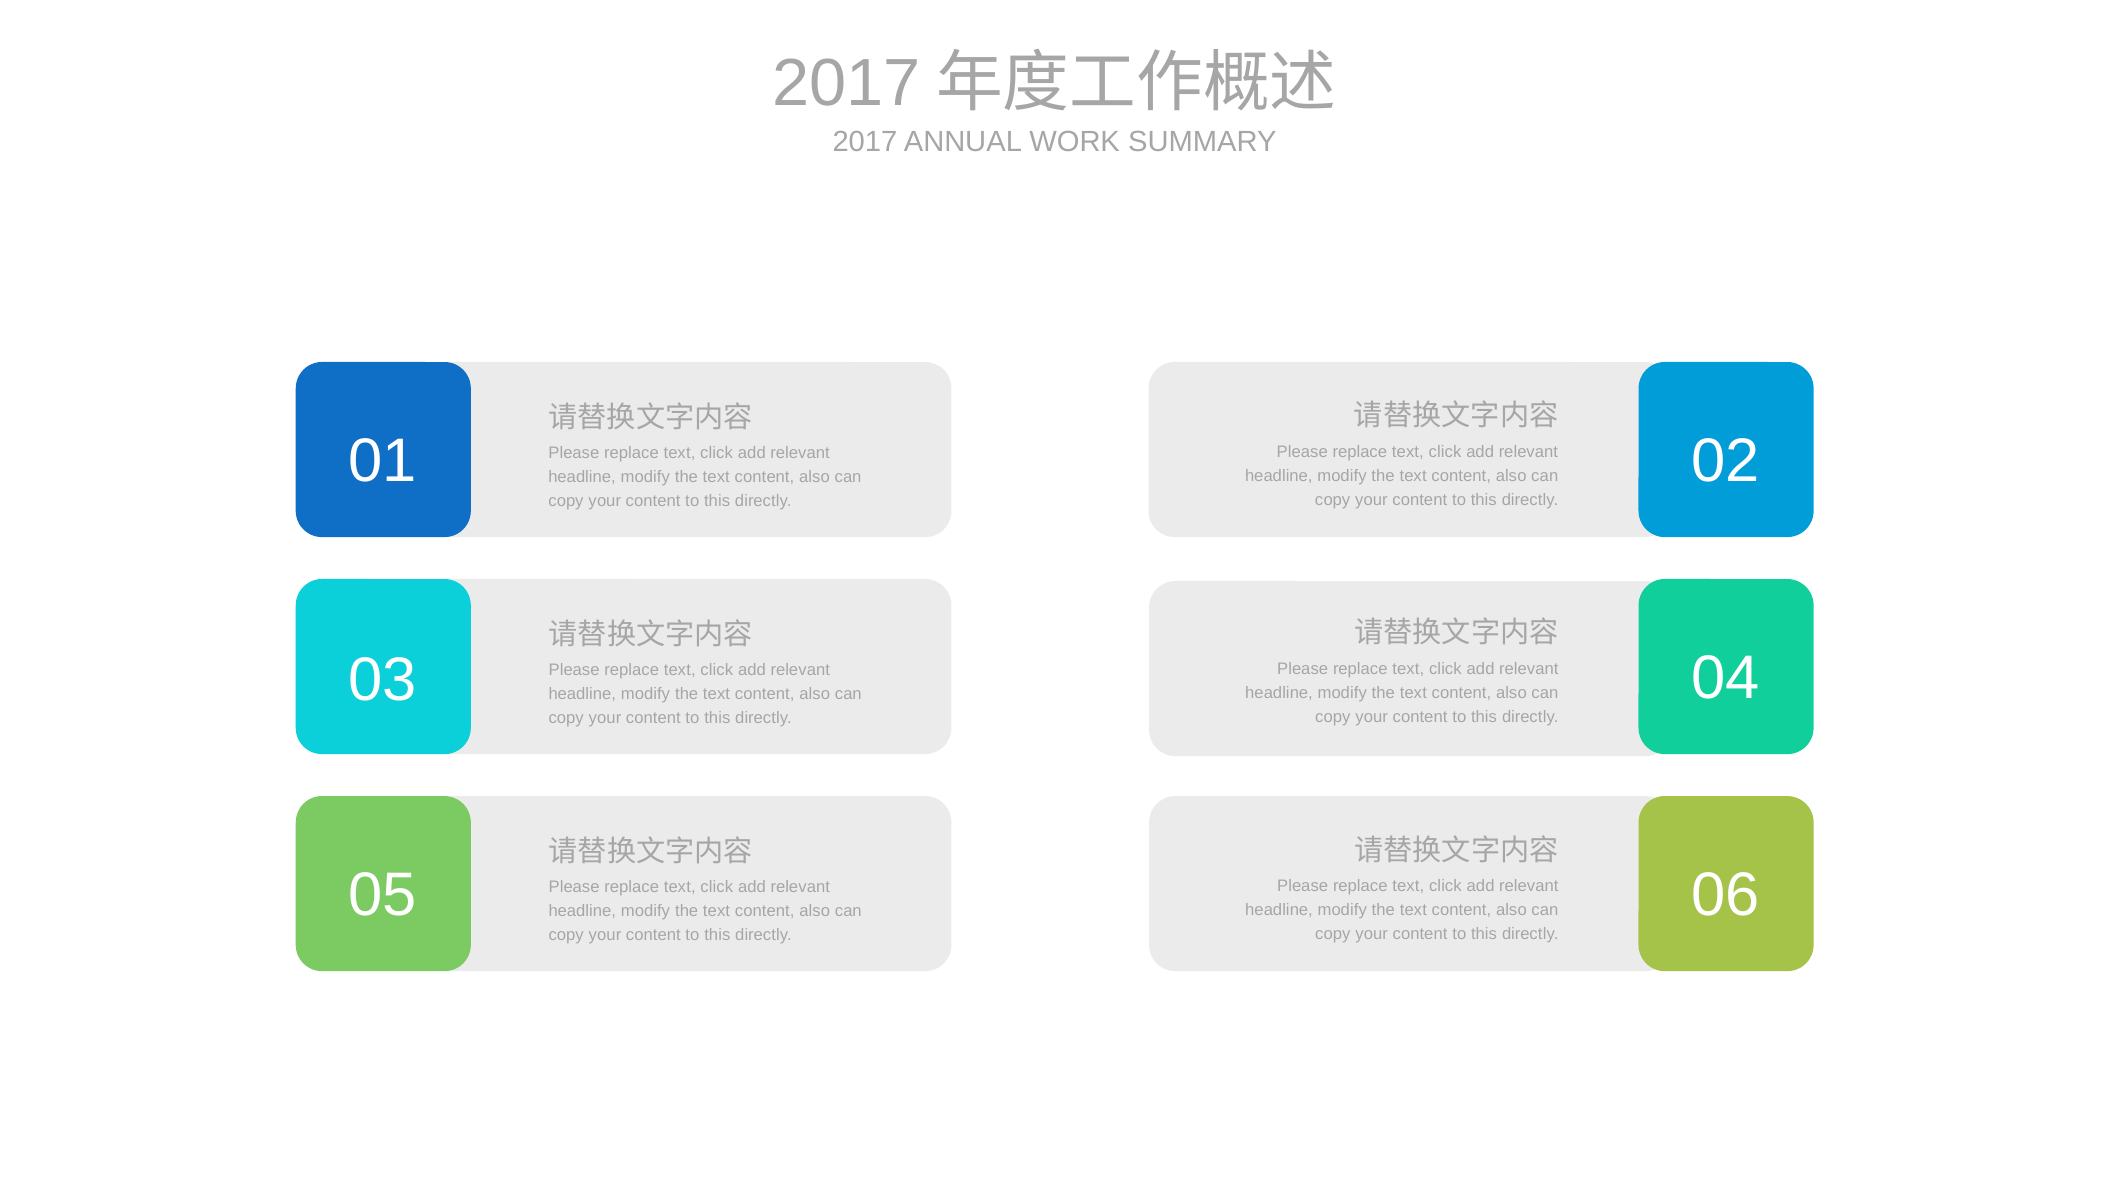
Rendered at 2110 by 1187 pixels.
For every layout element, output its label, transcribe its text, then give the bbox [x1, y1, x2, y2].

text_box 2017 ANNUAL WORK SUMMARY [824, 122, 1285, 158]
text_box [295, 361, 1814, 972]
text_box 2017年度工作概述 [730, 38, 1379, 119]
